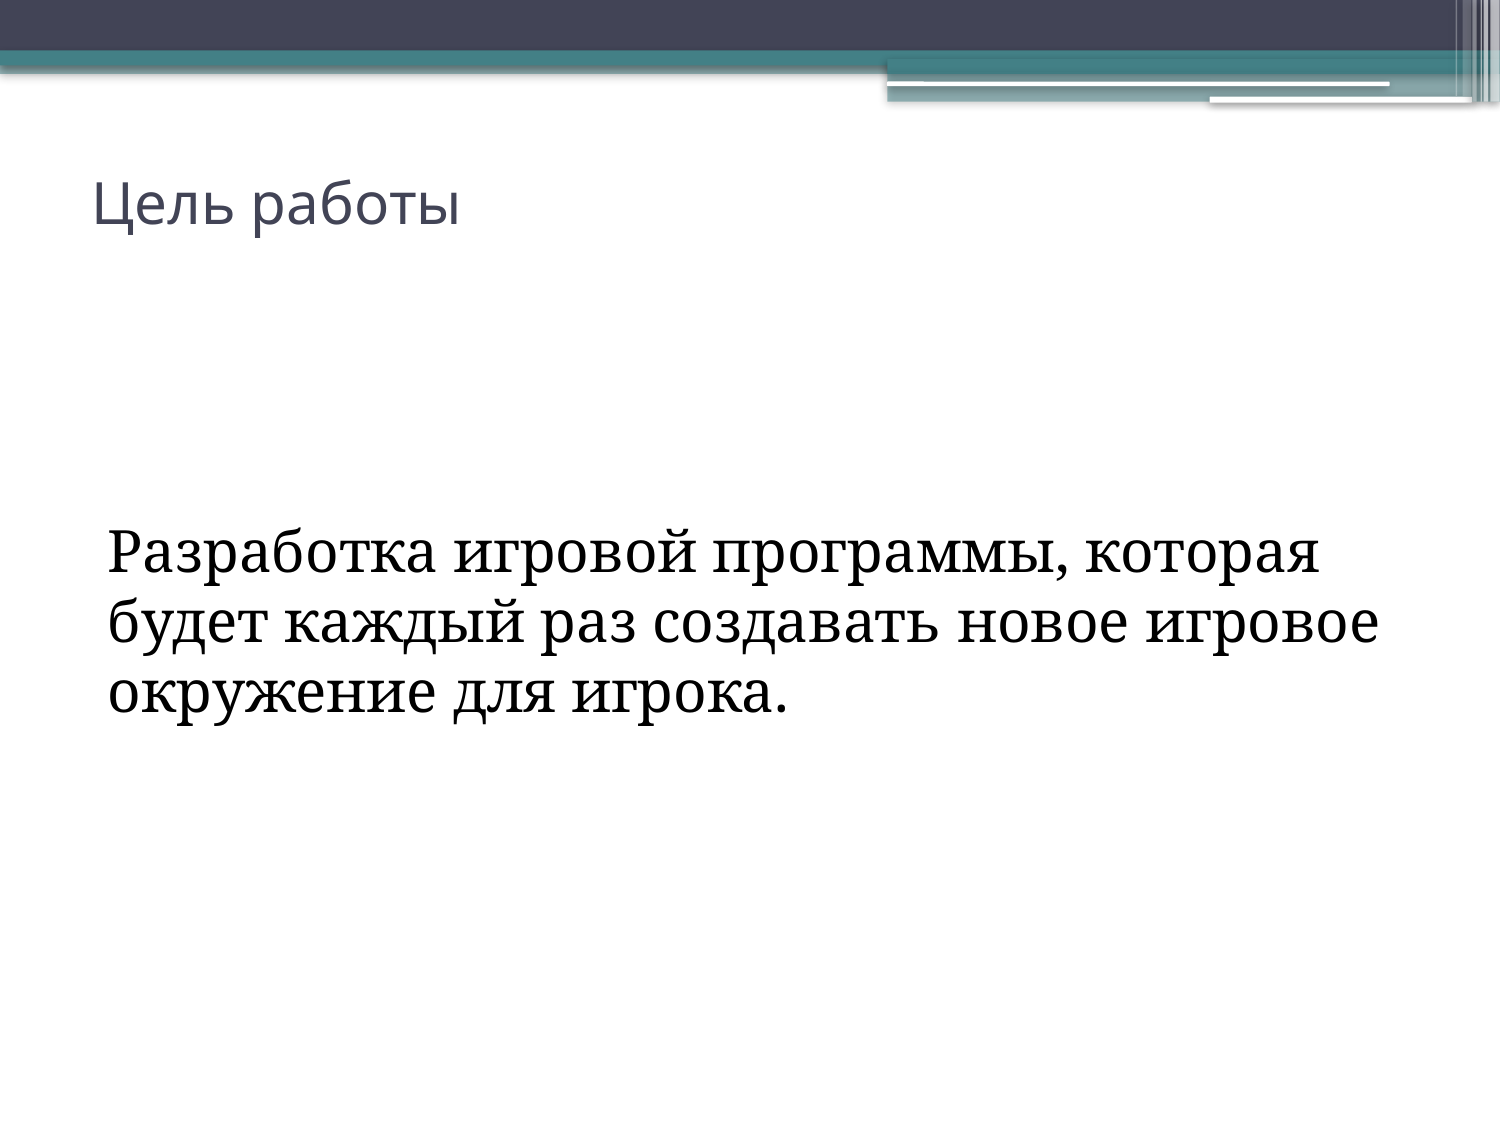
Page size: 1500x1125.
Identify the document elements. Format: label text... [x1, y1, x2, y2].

list Разработка игровой программы, которая будет каждый раз создавать новое игровое окружение для игрока. [75, 278, 1425, 1079]
title Цель работы [76, 113, 1427, 289]
